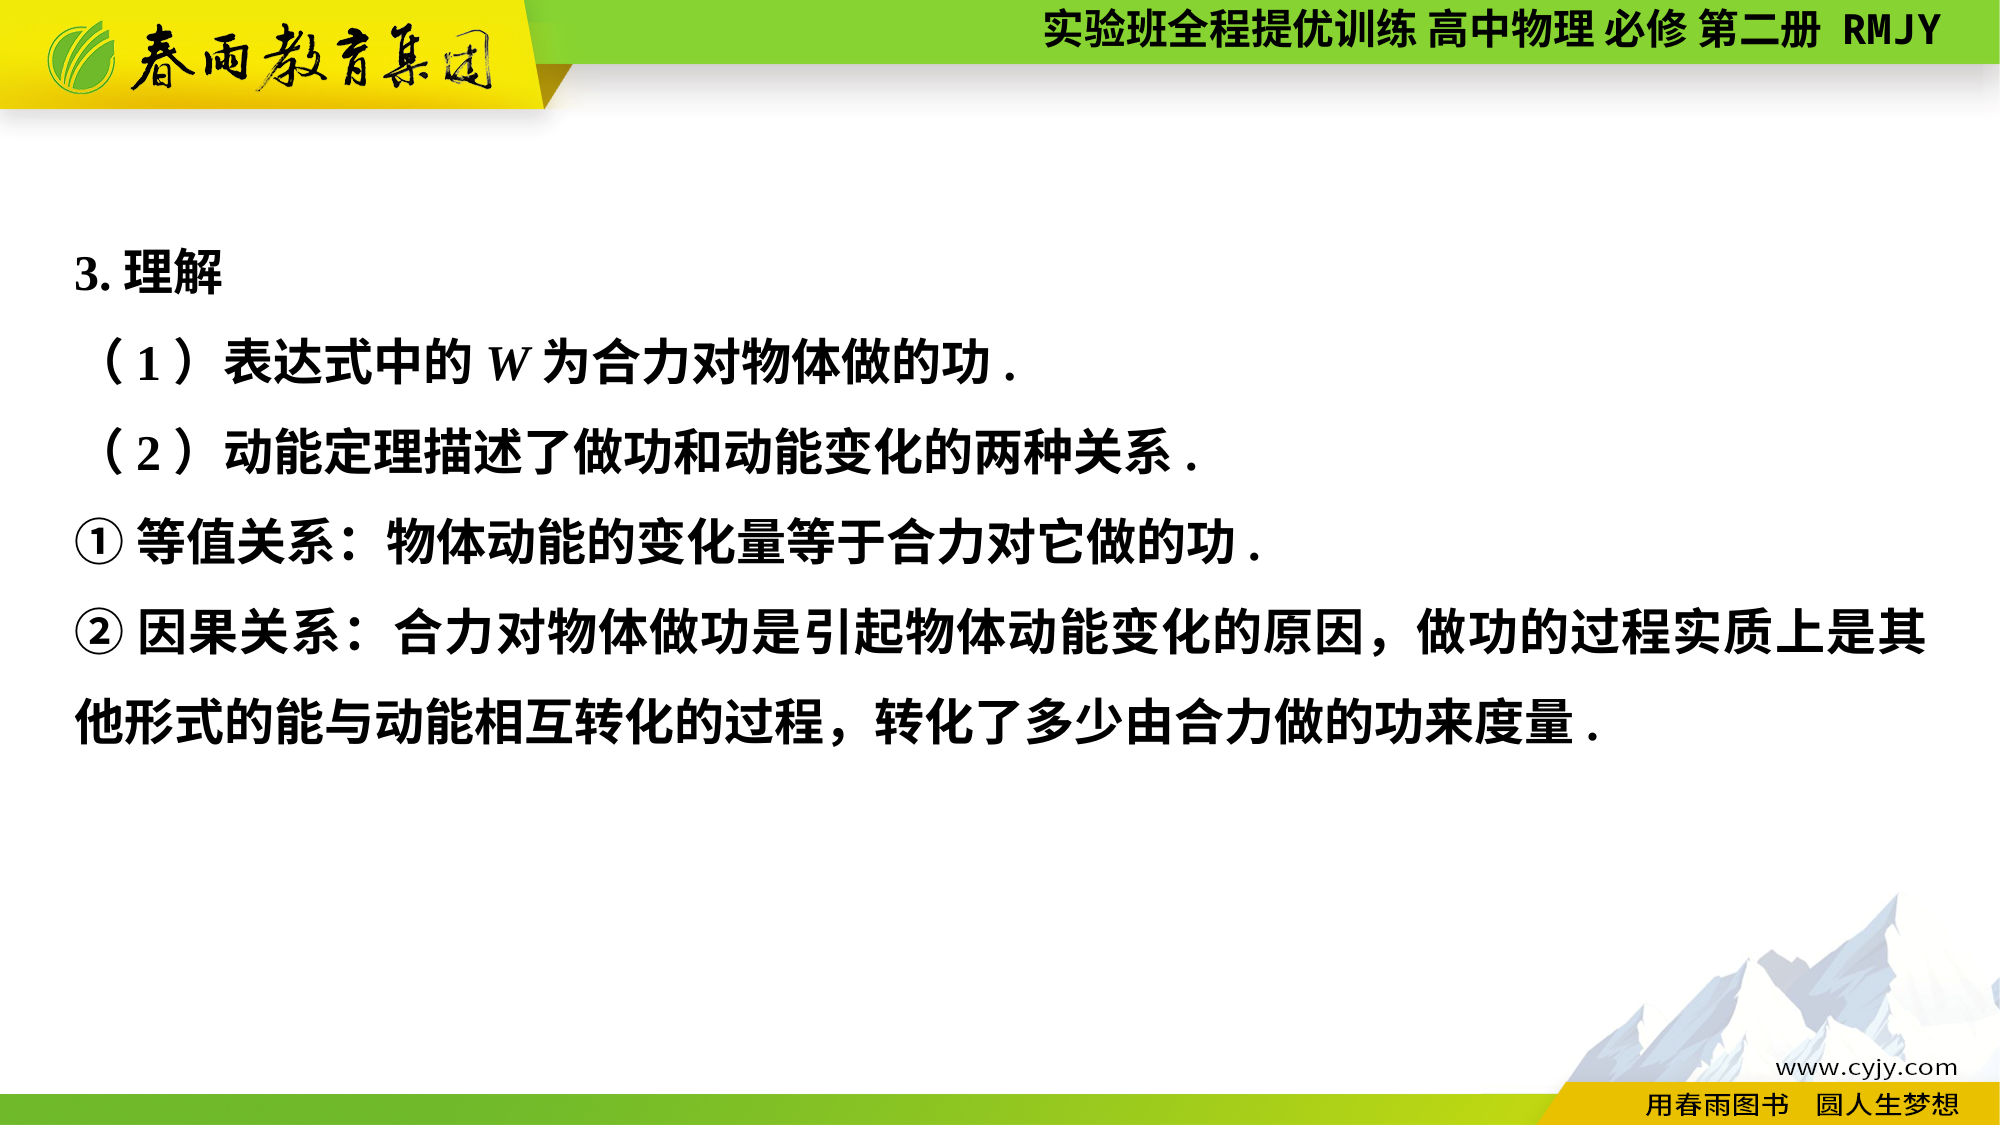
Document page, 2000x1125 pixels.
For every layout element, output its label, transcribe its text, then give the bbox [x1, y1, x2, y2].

picture [0, 0, 2000, 1125]
list 3.理解 （1）表达式中的W为合力对物体做的功. （2）动能定理描述了做功和动能变化的两种关系. ①等值关系：物体动能的变化量等于合力对它做的功. ②因果关系：合力对物体做功是引起物体动能变化的原因，做功的过程实质上是其他形式的能与动能相互转化的过程，转化了多少由合力做的功来度量. [59, 202, 1944, 752]
